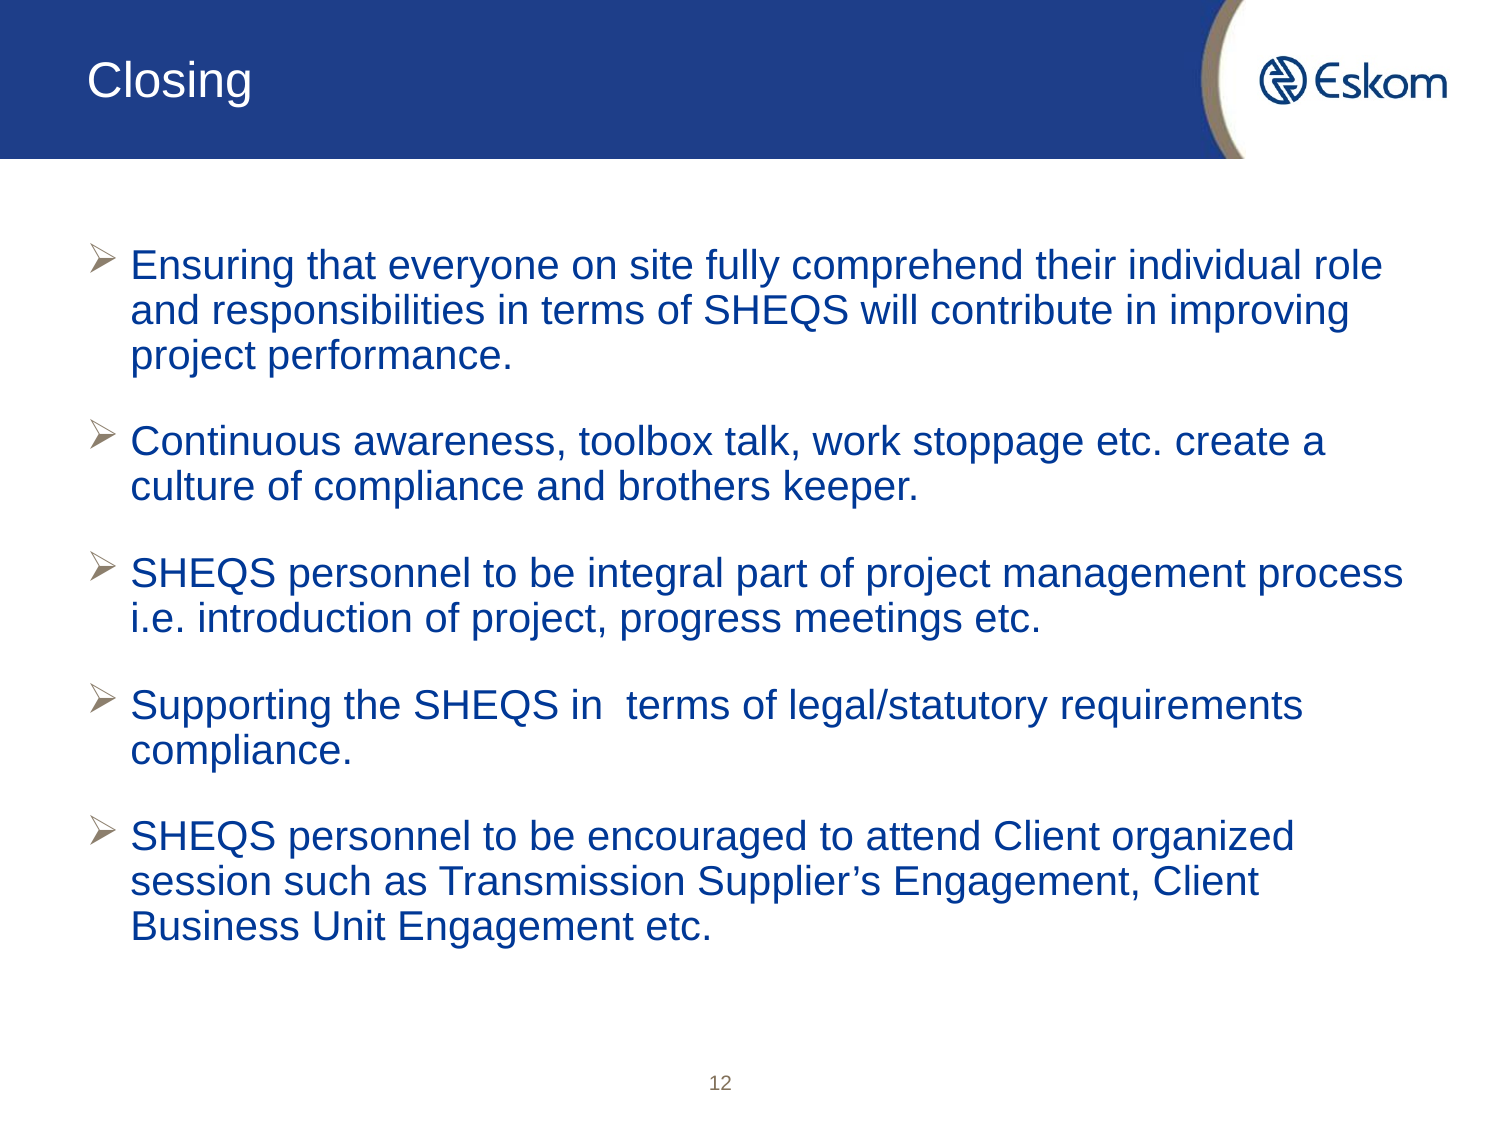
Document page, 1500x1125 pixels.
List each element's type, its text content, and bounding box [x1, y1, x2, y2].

picture [1257, 55, 1450, 105]
list Ensuring that everyone on site fully comprehend their individual role and responsibilities in terms of SHEQS will contribute in improving project performance. Continuous awareness, toolbox talk, work stoppage etc. create a culture of compliance and brothers keeper. SHEQS personnel to be integral part of project management process i.e. introduction of project, progress meetings etc. Supporting the SHEQS in terms of legal/statutory requirements compliance. SHEQS personnel to be encouraged to attend Client organized session such as Transmission Supplier’s Engagement, Client Business Unit Engagement etc. [71, 235, 1447, 1064]
picture [0, 0, 1246, 159]
title Closing [71, 27, 1142, 137]
slide_number 12 [643, 1058, 798, 1103]
